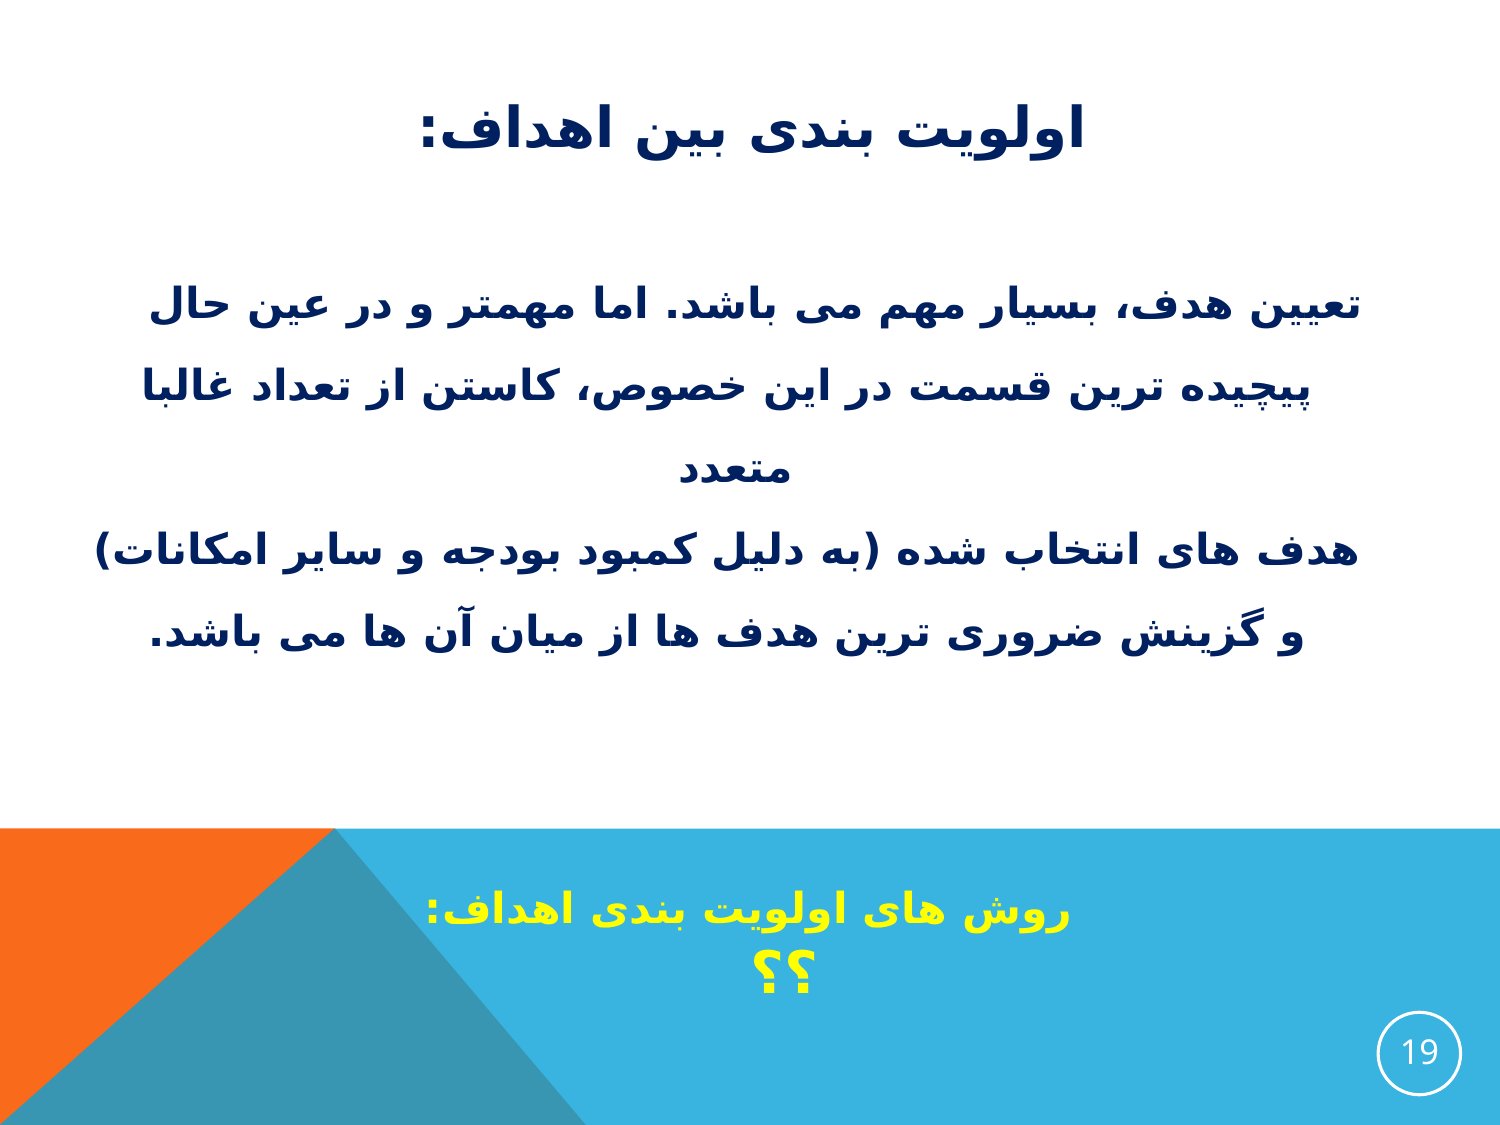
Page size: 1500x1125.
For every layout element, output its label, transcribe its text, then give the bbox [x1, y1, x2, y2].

title اولویت بندی بین اهداف: [135, 60, 1369, 150]
list تعیین هدف، بسیار مهم می باشد. اما مهمتر و در عین حال پیچیده ترین قسمت در این خصوص، کاستن از تعداد غالبا متعدد هدف های انتخاب شده (به دلیل کمبود بودجه و سایر امکانات) و گزینش ضروری ترین هدف ها از میان آن ها می باشد. روش های اولویت بندی اهداف: ؟؟ [75, 237, 1424, 1050]
slide_number 19 [1376, 1010, 1463, 1097]
